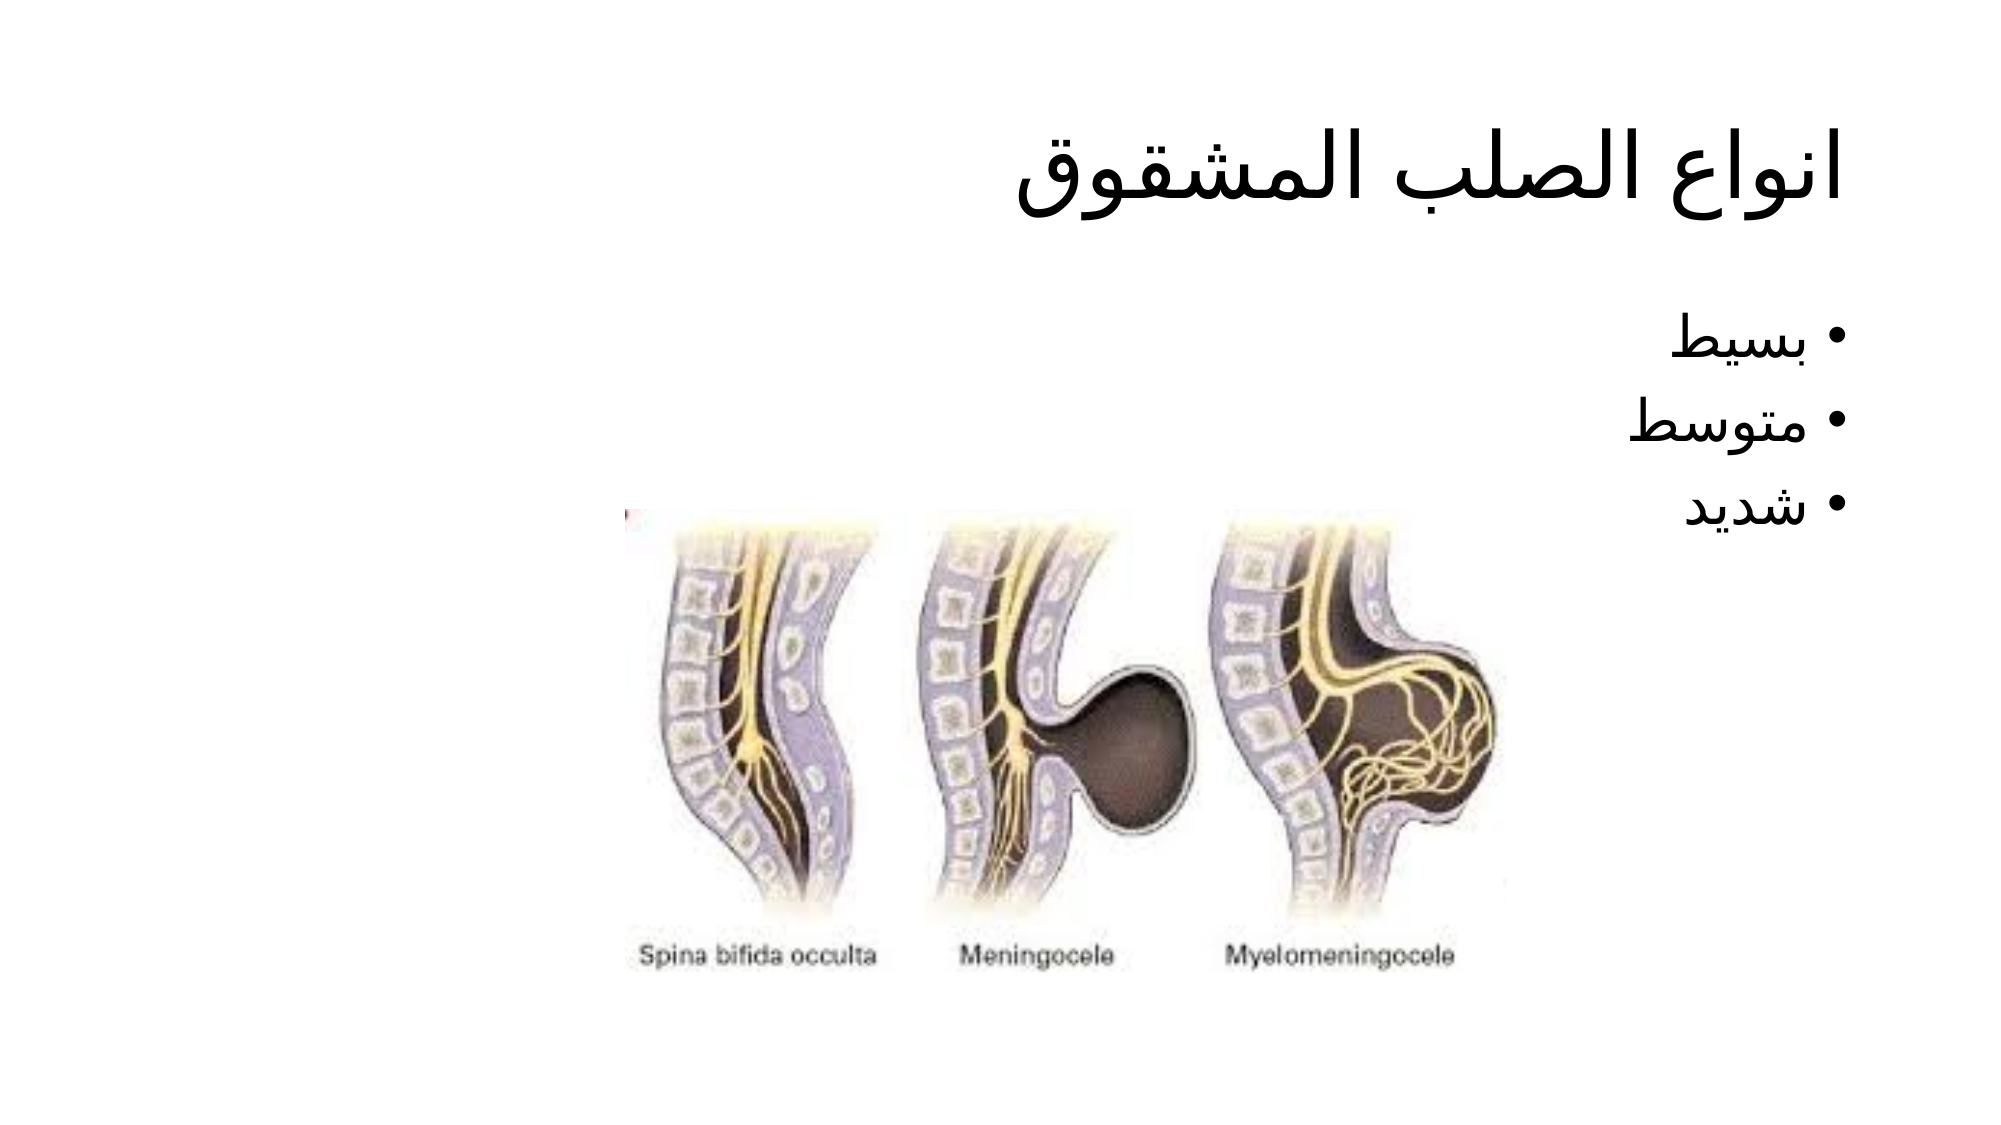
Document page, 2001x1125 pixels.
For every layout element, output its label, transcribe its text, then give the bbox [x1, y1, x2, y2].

list بسيط متوسط شديد [137, 299, 1863, 1014]
picture [625, 509, 1507, 987]
title انواع الصلب المشقوق [137, 59, 1863, 278]
